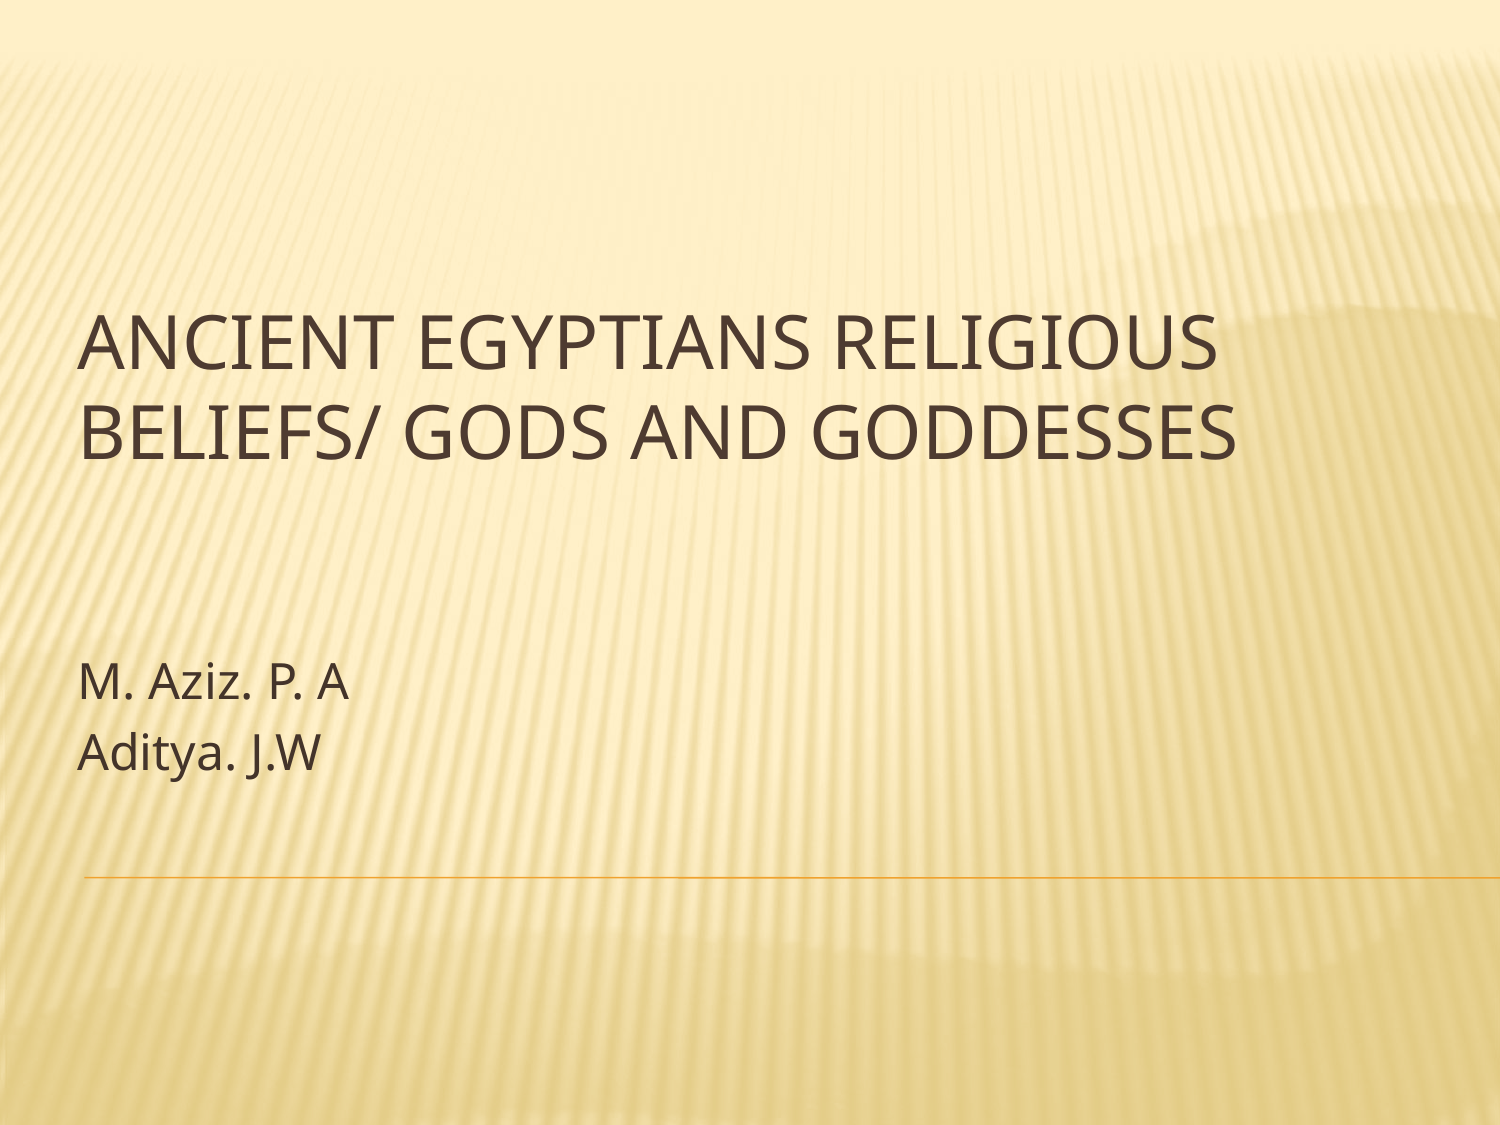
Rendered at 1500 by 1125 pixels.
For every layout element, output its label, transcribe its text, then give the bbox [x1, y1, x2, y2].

title Ancient Egyptians Religious beliefs/ gods and goddesses [62, 287, 1450, 488]
subtitle M. Aziz. P. A Aditya. J.W [62, 637, 1450, 788]
